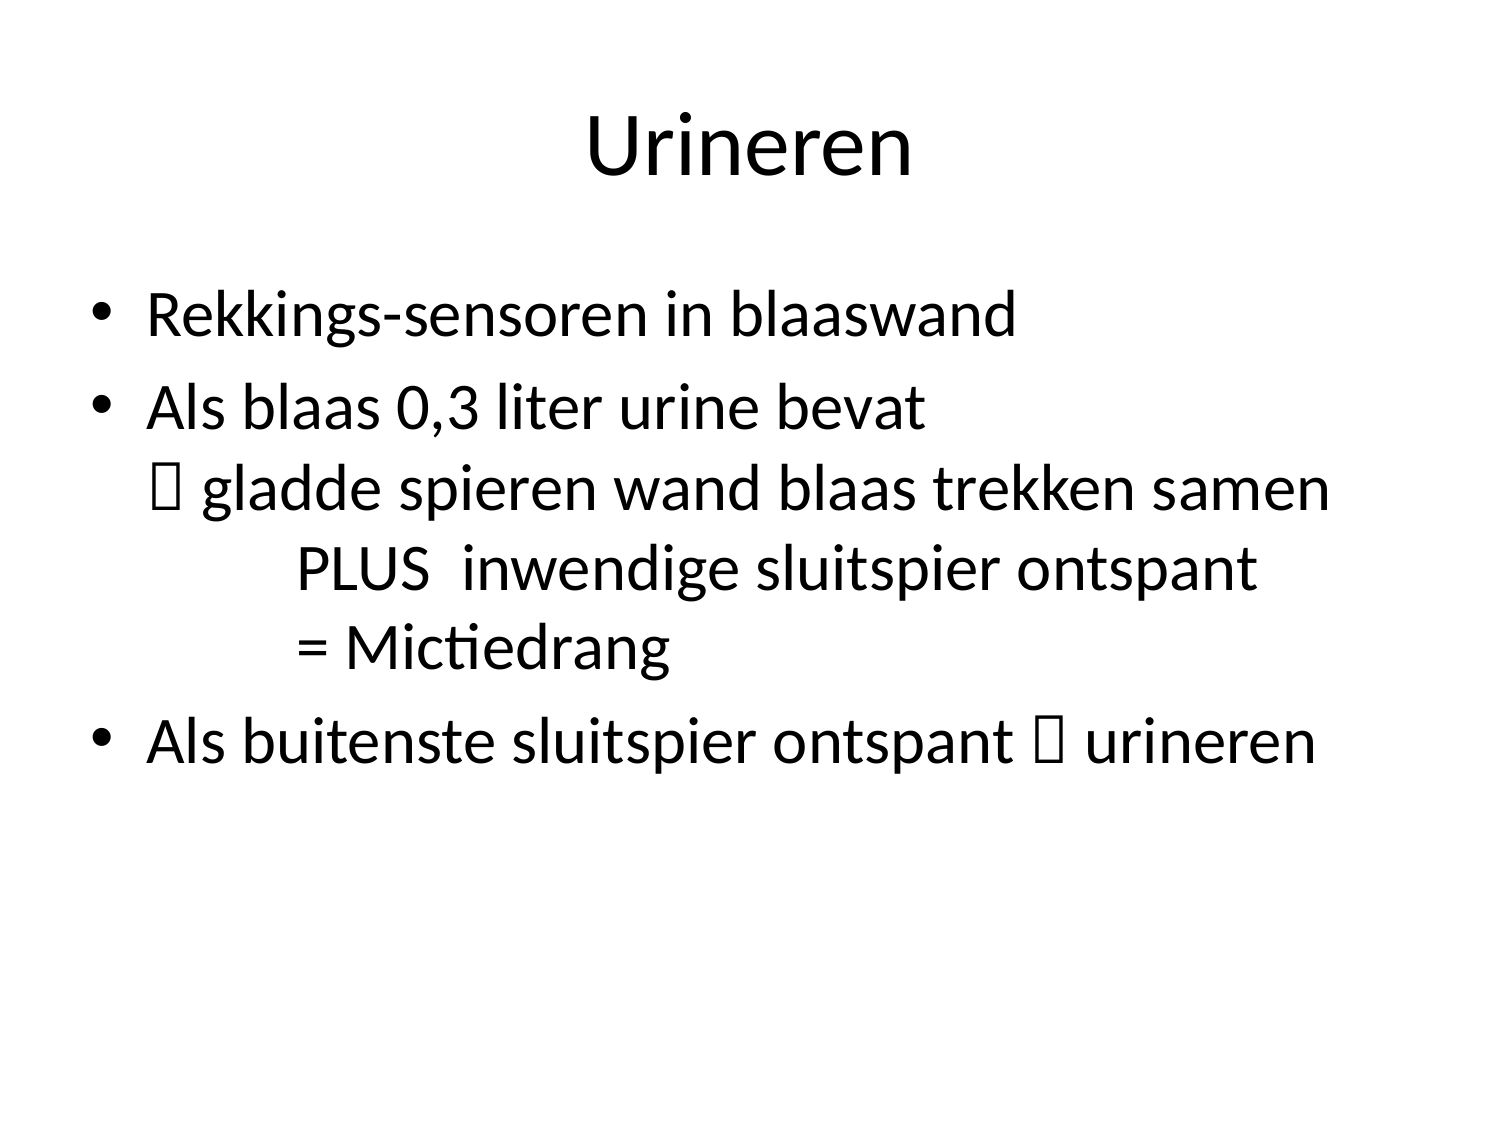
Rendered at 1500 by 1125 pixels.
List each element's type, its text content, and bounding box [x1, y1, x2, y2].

title Urineren [74, 44, 1426, 233]
list Rekkings-sensoren in blaaswand Als blaas 0,3 liter urine bevat  gladde spieren wand blaas trekken samen PLUS inwendige sluitspier ontspant = Mictiedrang Als buitenste sluitspier ontspant  urineren [74, 262, 1426, 1006]
